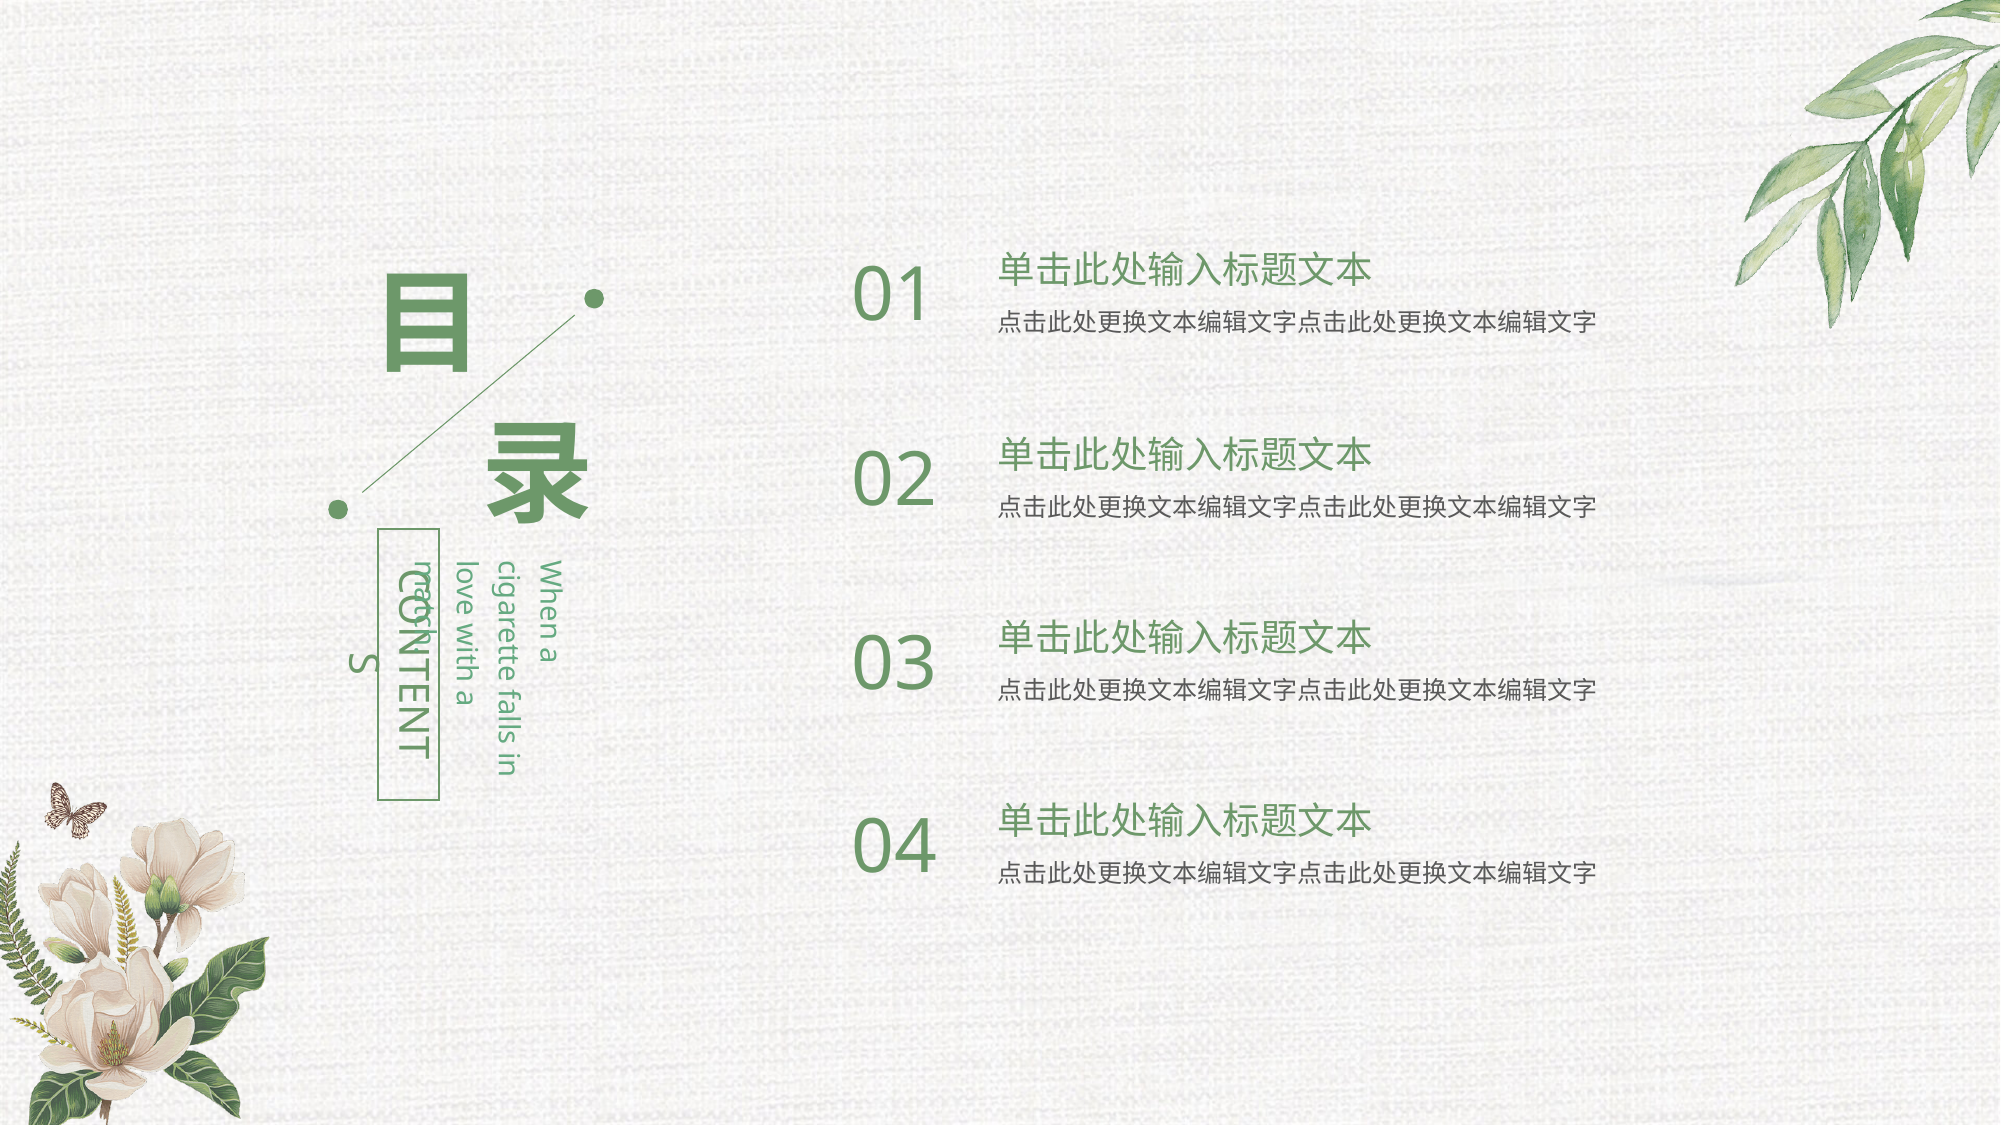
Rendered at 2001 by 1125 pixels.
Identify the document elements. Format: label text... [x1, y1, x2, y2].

picture [0, 0, 2001, 1125]
text_box 04 [812, 790, 953, 896]
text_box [367, 528, 449, 800]
text_box 单击此处输入标题文本 点击此处更换文本编辑文字点击此处更换文本编辑文字 [983, 401, 1693, 529]
text_box 单击此处输入标题文本 点击此处更换文本编辑文字点击此处更换文本编辑文字 [983, 216, 1693, 344]
text_box 目 [347, 243, 508, 288]
text_box 02 [812, 422, 953, 528]
text_box When a cigarette falls in love with a match. [469, 545, 585, 800]
text_box 单击此处输入标题文本 点击此处更换文本编辑文字点击此处更换文本编辑文字 [983, 767, 1693, 895]
text_box 单击此处输入标题文本 点击此处更换文本编辑文字点击此处更换文本编辑文字 [983, 584, 1693, 712]
text_box 03 [812, 607, 953, 712]
text_box 01 [812, 238, 953, 343]
text_box 录 [458, 393, 618, 544]
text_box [328, 288, 604, 520]
